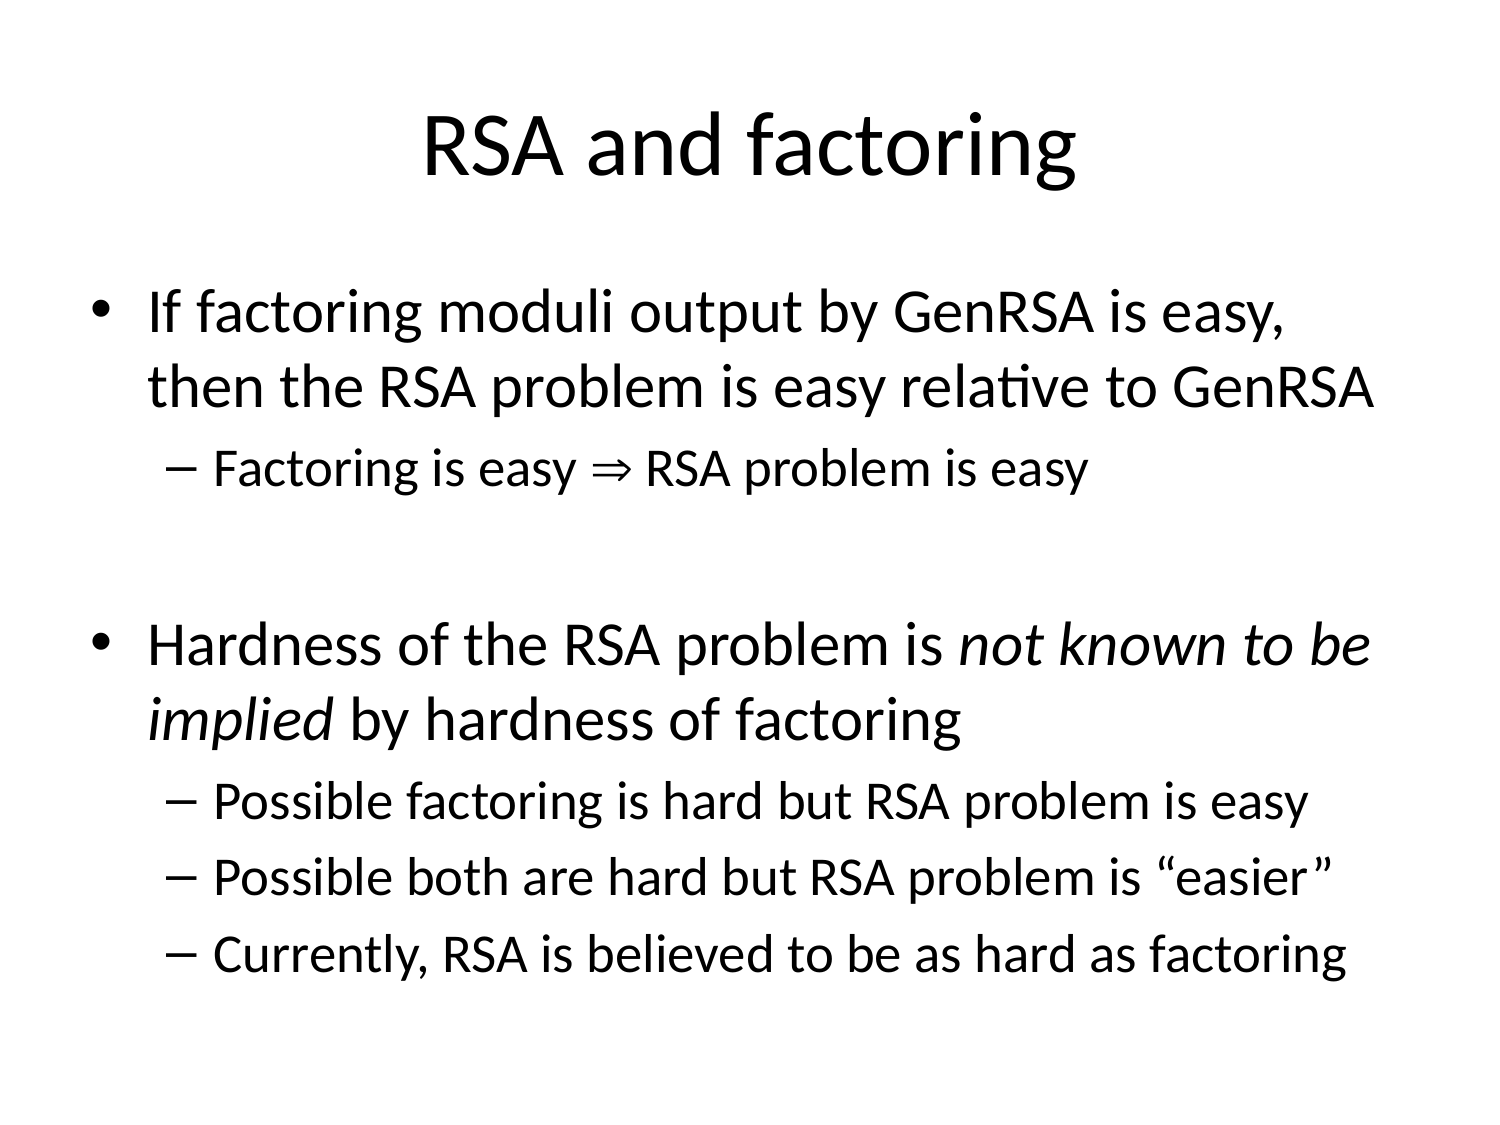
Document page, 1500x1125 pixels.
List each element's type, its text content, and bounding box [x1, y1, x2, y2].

list If factoring moduli output by GenRSA is easy, then the RSA problem is easy relative to GenRSA Factoring is easy  RSA problem is easy Hardness of the RSA problem is not known to be implied by hardness of factoring Possible factoring is hard but RSA problem is easy Possible both are hard but RSA problem is “easier” Currently, RSA is believed to be as hard as factoring [75, 262, 1425, 1005]
title RSA and factoring [75, 45, 1425, 233]
